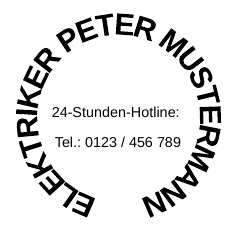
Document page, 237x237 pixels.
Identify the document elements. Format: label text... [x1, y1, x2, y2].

text_box 24-Stunden-Hotline: Tel.: 0123 / 456 789 [18, 93, 218, 168]
